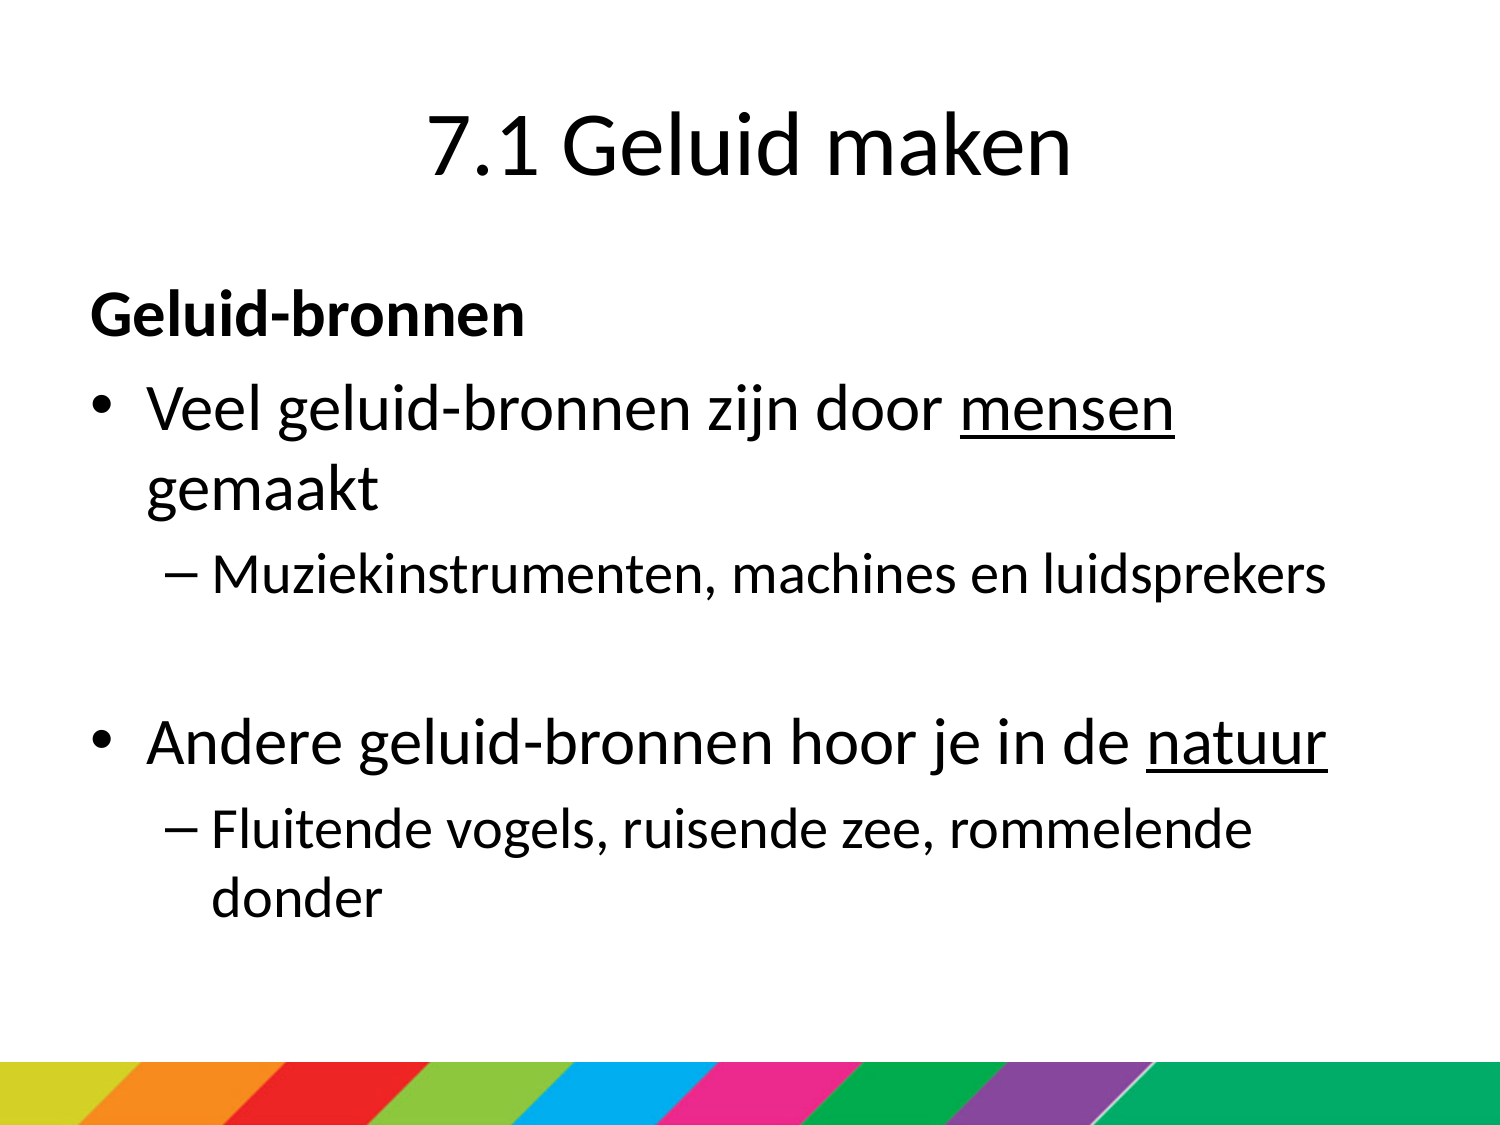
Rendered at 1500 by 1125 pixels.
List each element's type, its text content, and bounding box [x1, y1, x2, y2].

list Geluid-bronnen Veel geluid-bronnen zijn door mensen gemaakt Muziekinstrumenten, machines en luidsprekers Andere geluid-bronnen hoor je in de natuur Fluitende vogels, ruisende zee, rommelende donder [75, 262, 1425, 1005]
title 7.1 Geluid maken [75, 45, 1425, 233]
picture [656, 1062, 1500, 1125]
picture [0, 1062, 574, 1125]
